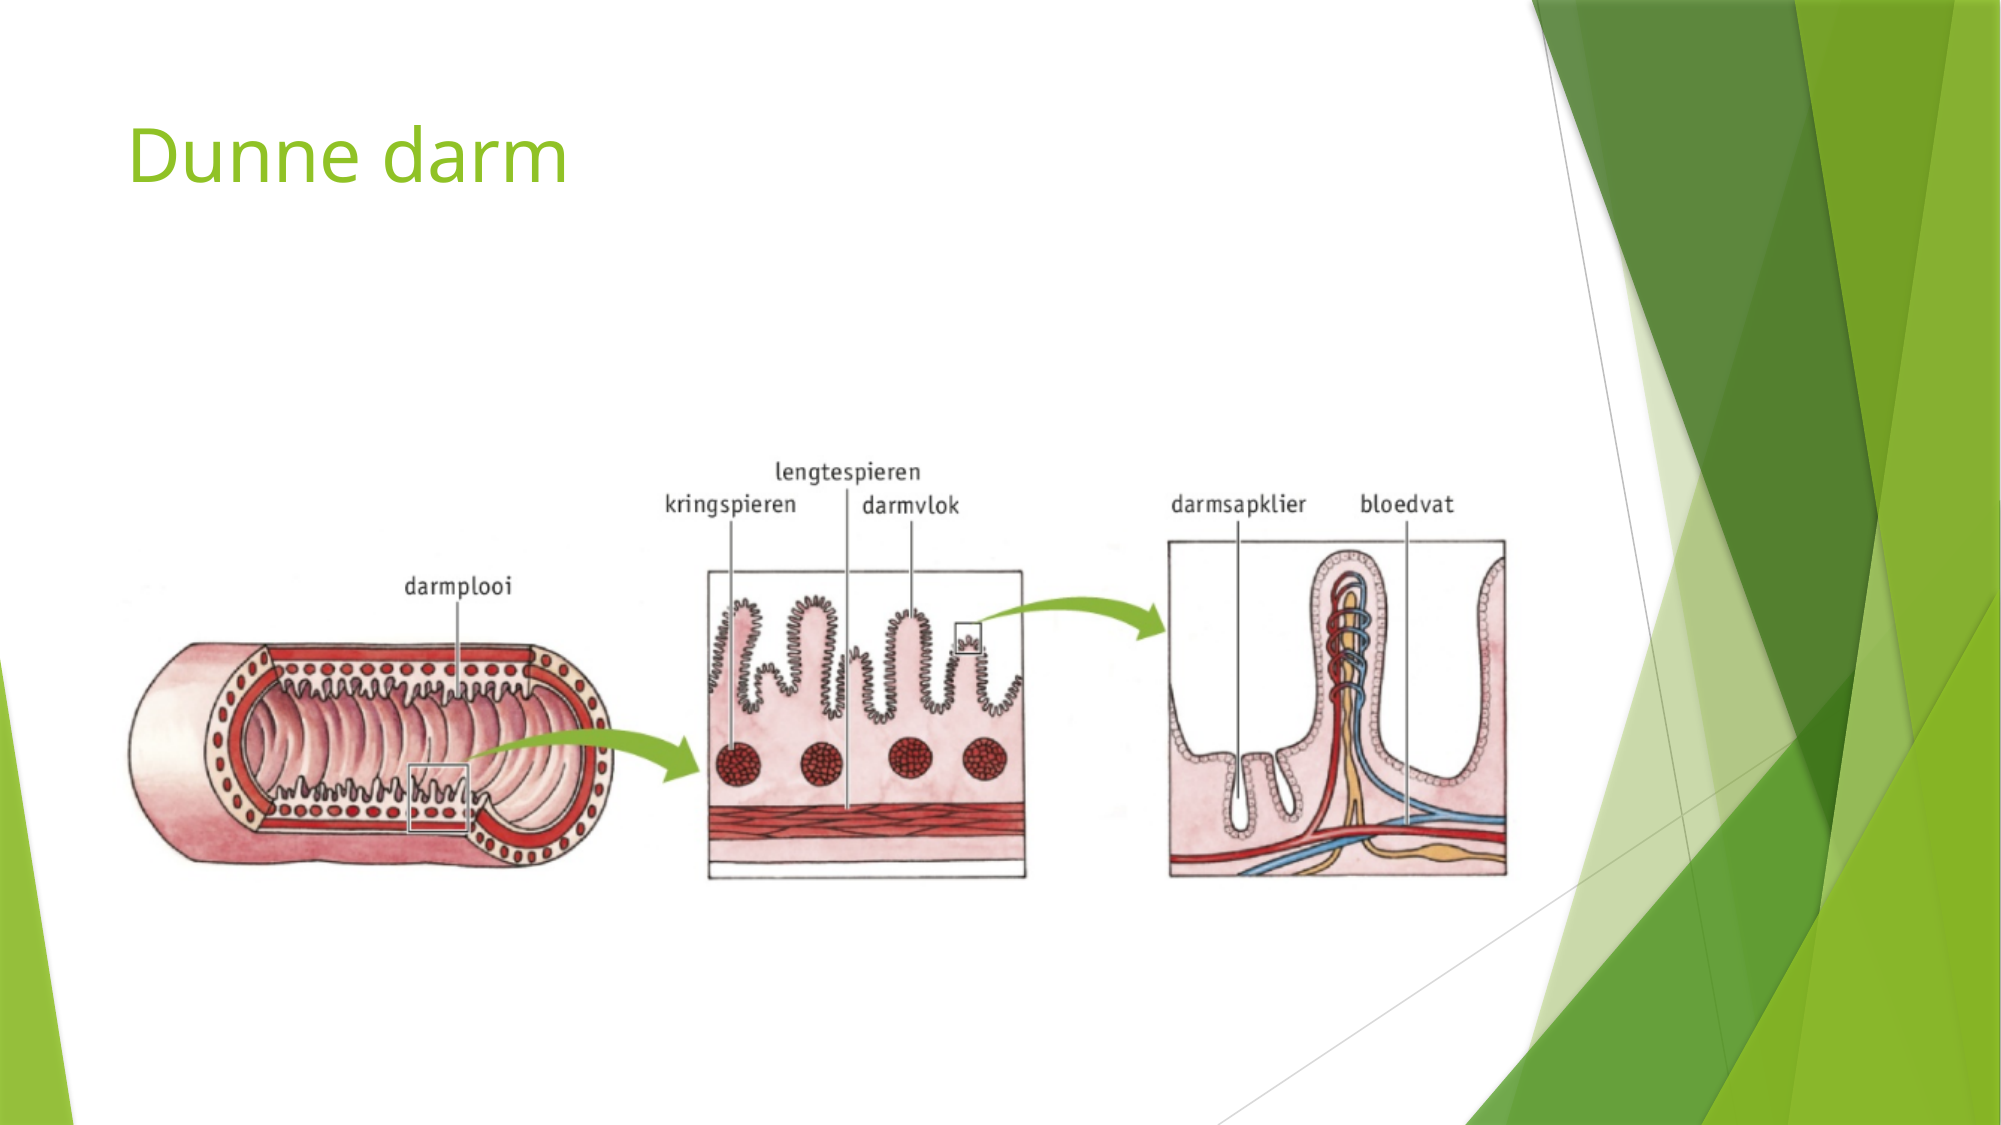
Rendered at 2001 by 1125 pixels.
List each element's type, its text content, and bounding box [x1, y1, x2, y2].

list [110, 454, 1522, 892]
title Dunne darm [111, 99, 1522, 317]
